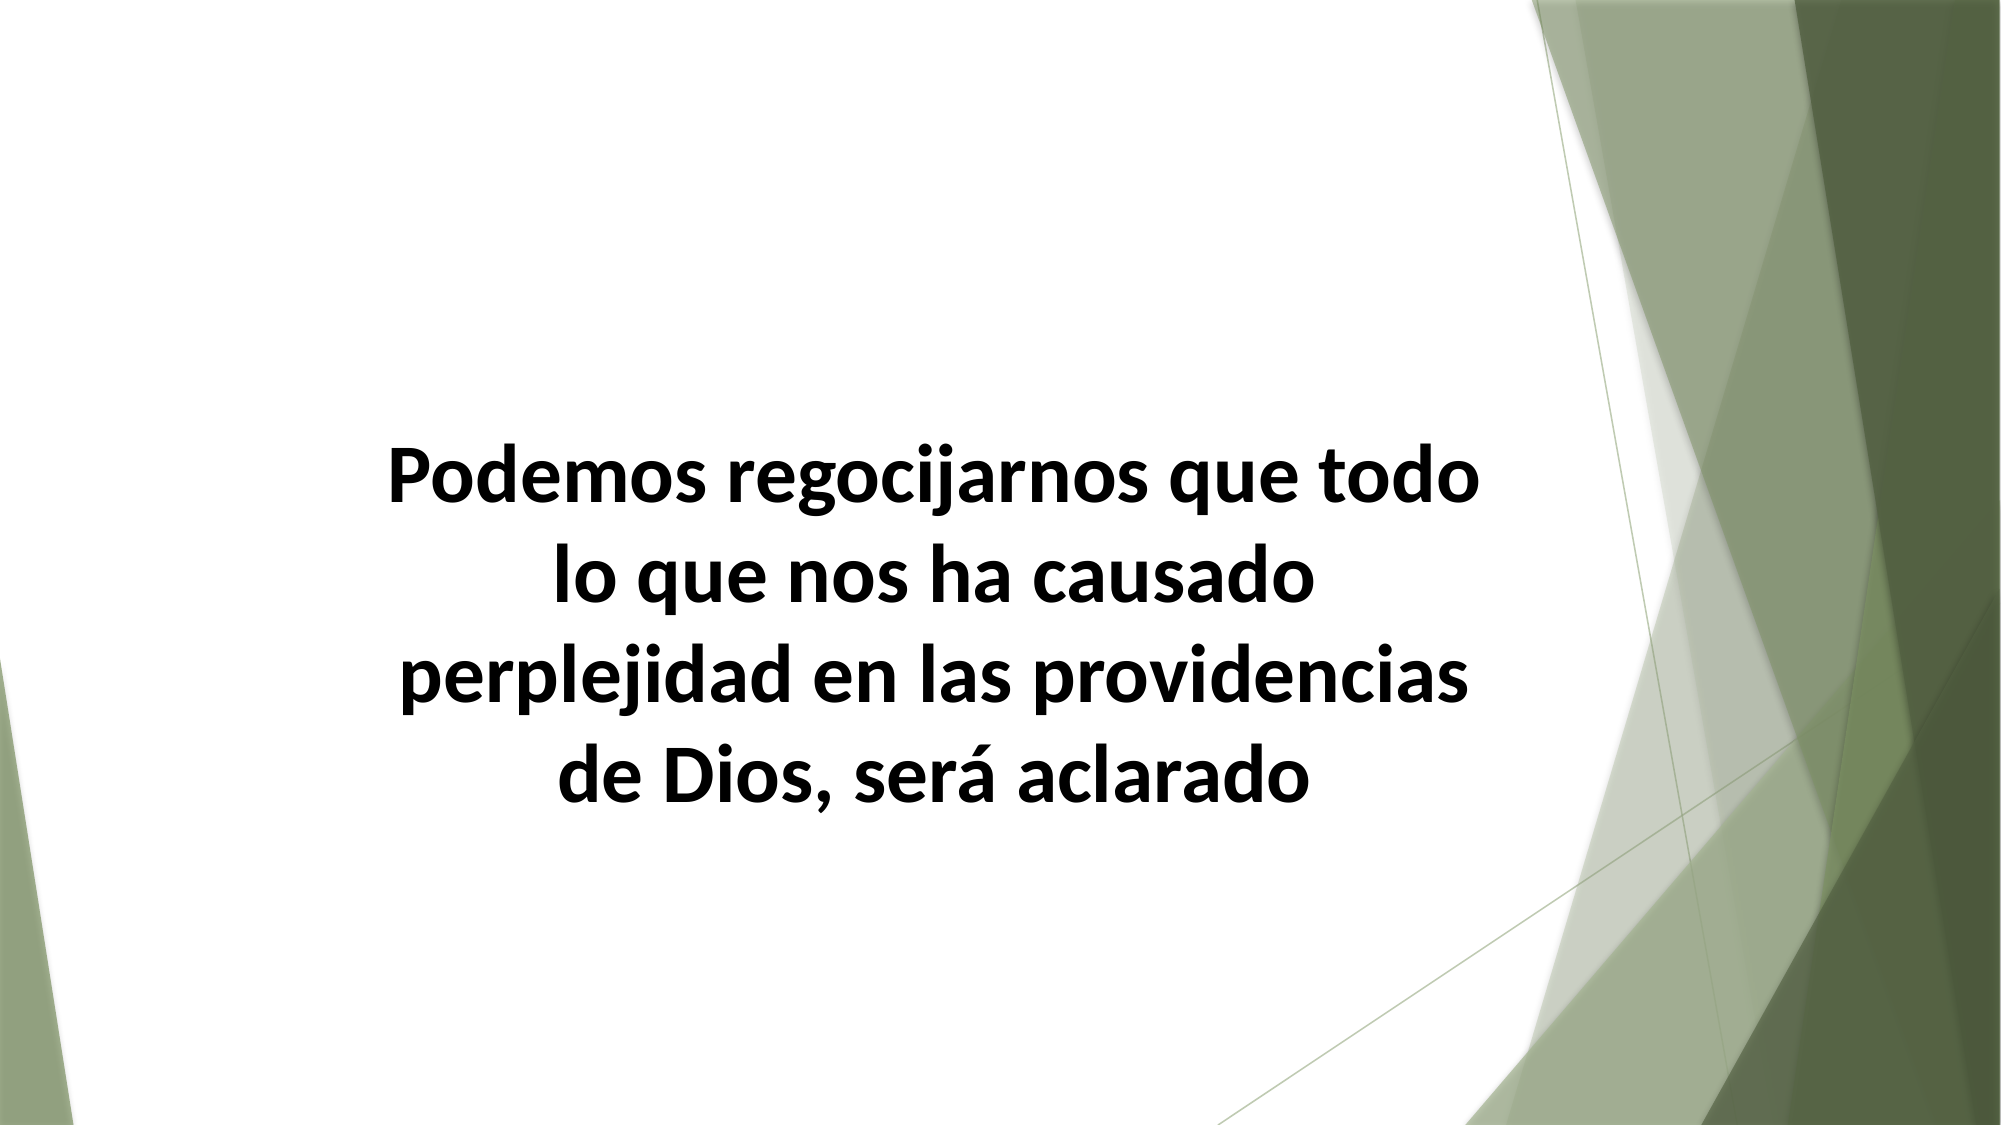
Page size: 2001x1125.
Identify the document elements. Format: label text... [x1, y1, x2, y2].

text_box Podemos regocijarnos que todo lo que nos ha causado perplejidad en las providencias de Dios, será aclarado [369, 411, 1500, 827]
